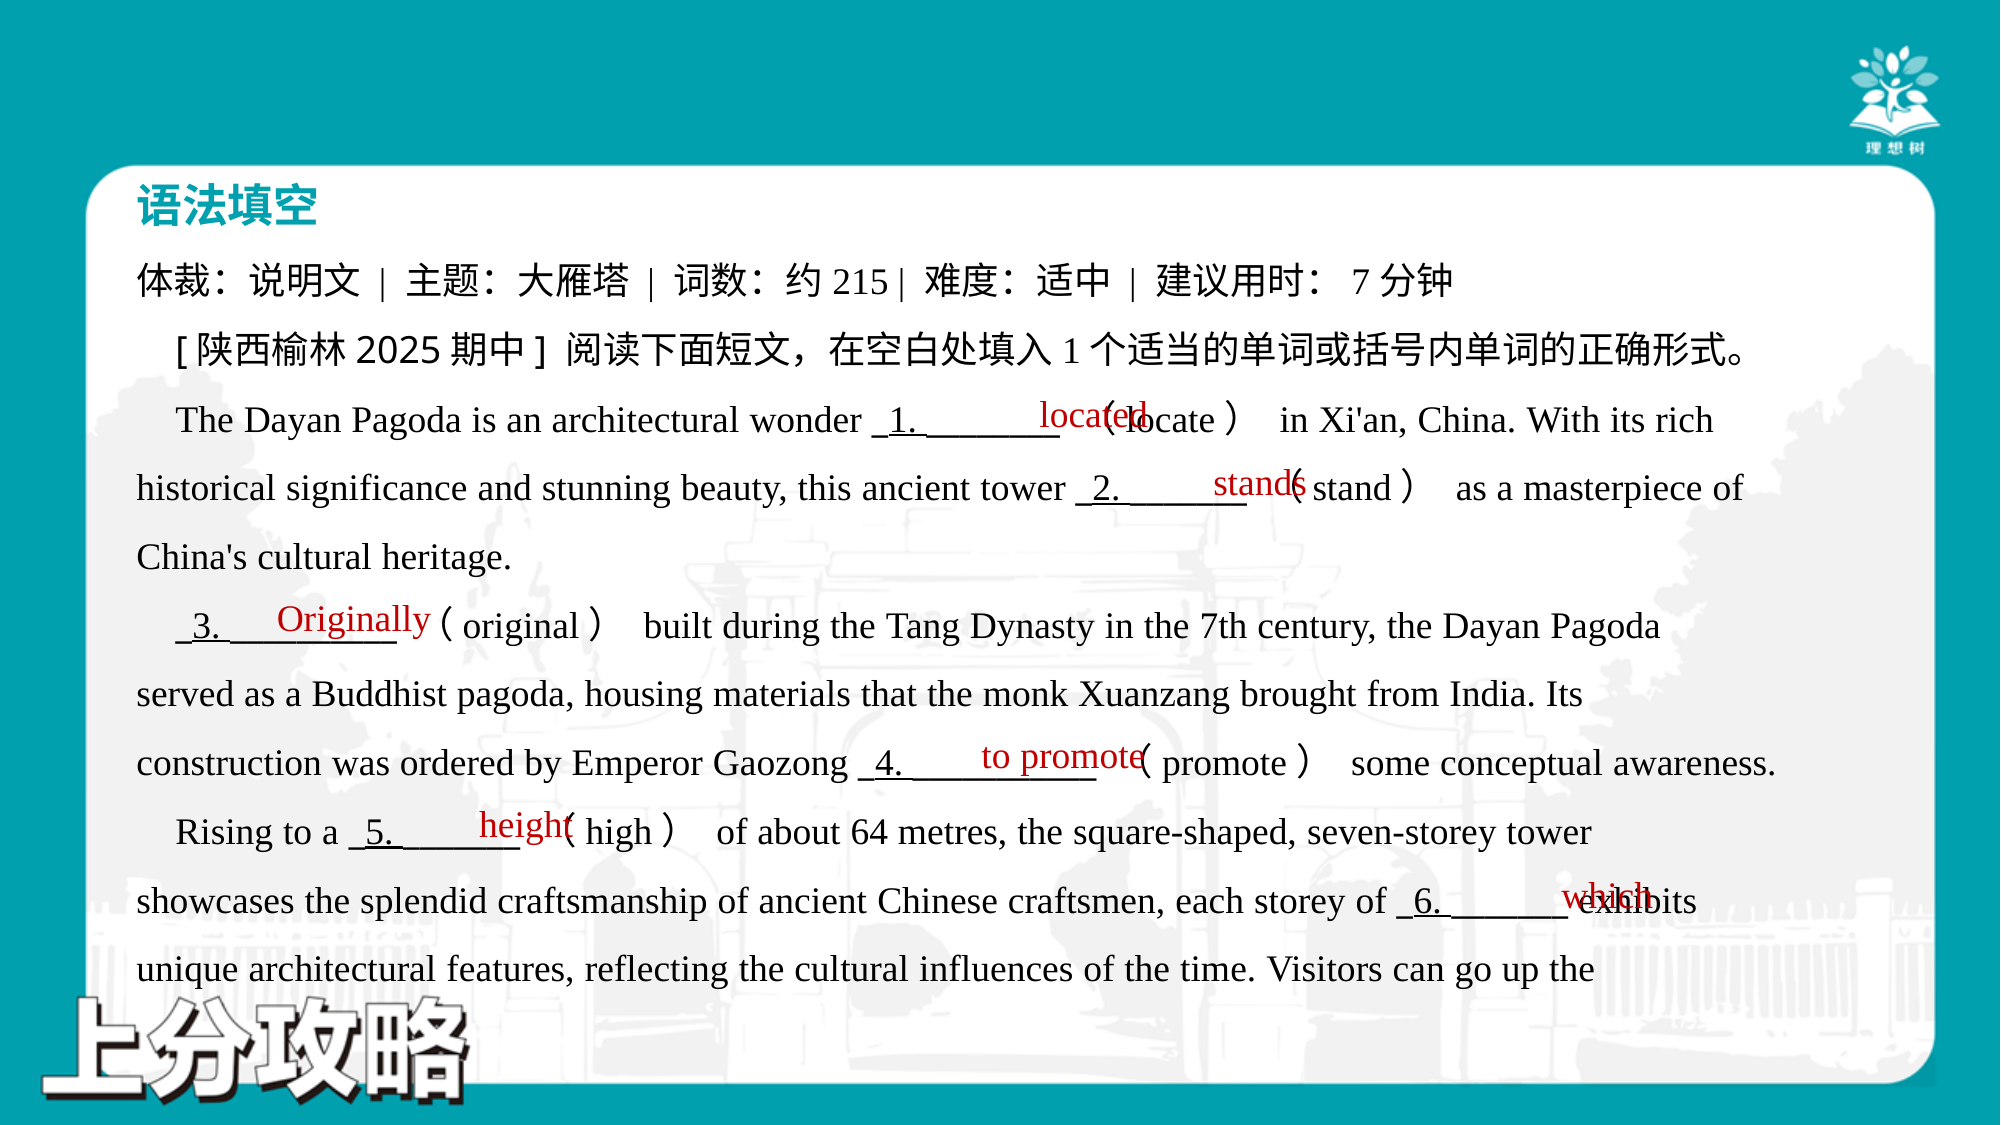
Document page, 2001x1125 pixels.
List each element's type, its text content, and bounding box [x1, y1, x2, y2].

text_box height [465, 776, 587, 838]
text_box 体裁：说明文 | 主题：大雁塔 | 词数：约215 | 难度：适中 | 建议用时：7分钟 [陕西榆林2025期中] 阅读下面短文，在空白处填入1个适当的单词或括号内单词的正确形式。 The Dayan Pagoda is an architectural wonder _1. ________ （locate） in Xi'an, China. With its rich historical significance and stunning beauty, this ancient tower _2. _______ （stand） as a masterpiece of China's cultural heritage. _3. __________ （original） built during the Tang Dynasty in the 7th century, the Dayan Pagoda served as a Buddhist pagoda, housing materials that the monk Xuanzang brought from India. Its construction was ordered by Emperor Gaozong _4. ___________ （promote） some conceptual awareness. Rising to a _5. _______ （high） of about 64 metres, the square-shaped, seven-storey tower showcases the splendid craftsmanship of ancient Chinese craftsmen, each storey of _6. _______ exhibits unique architectural features, reflecting the cultural influences of the time. Visitors can go up the [136, 233, 1865, 990]
text_box Originally [263, 570, 445, 632]
text_box located [1025, 365, 1162, 428]
text_box stands [1199, 434, 1321, 496]
picture [0, 0, 2000, 1125]
text_box to promote [963, 707, 1164, 769]
text_box which [1547, 847, 1667, 909]
text_box 语法填空 [136, 176, 1865, 232]
